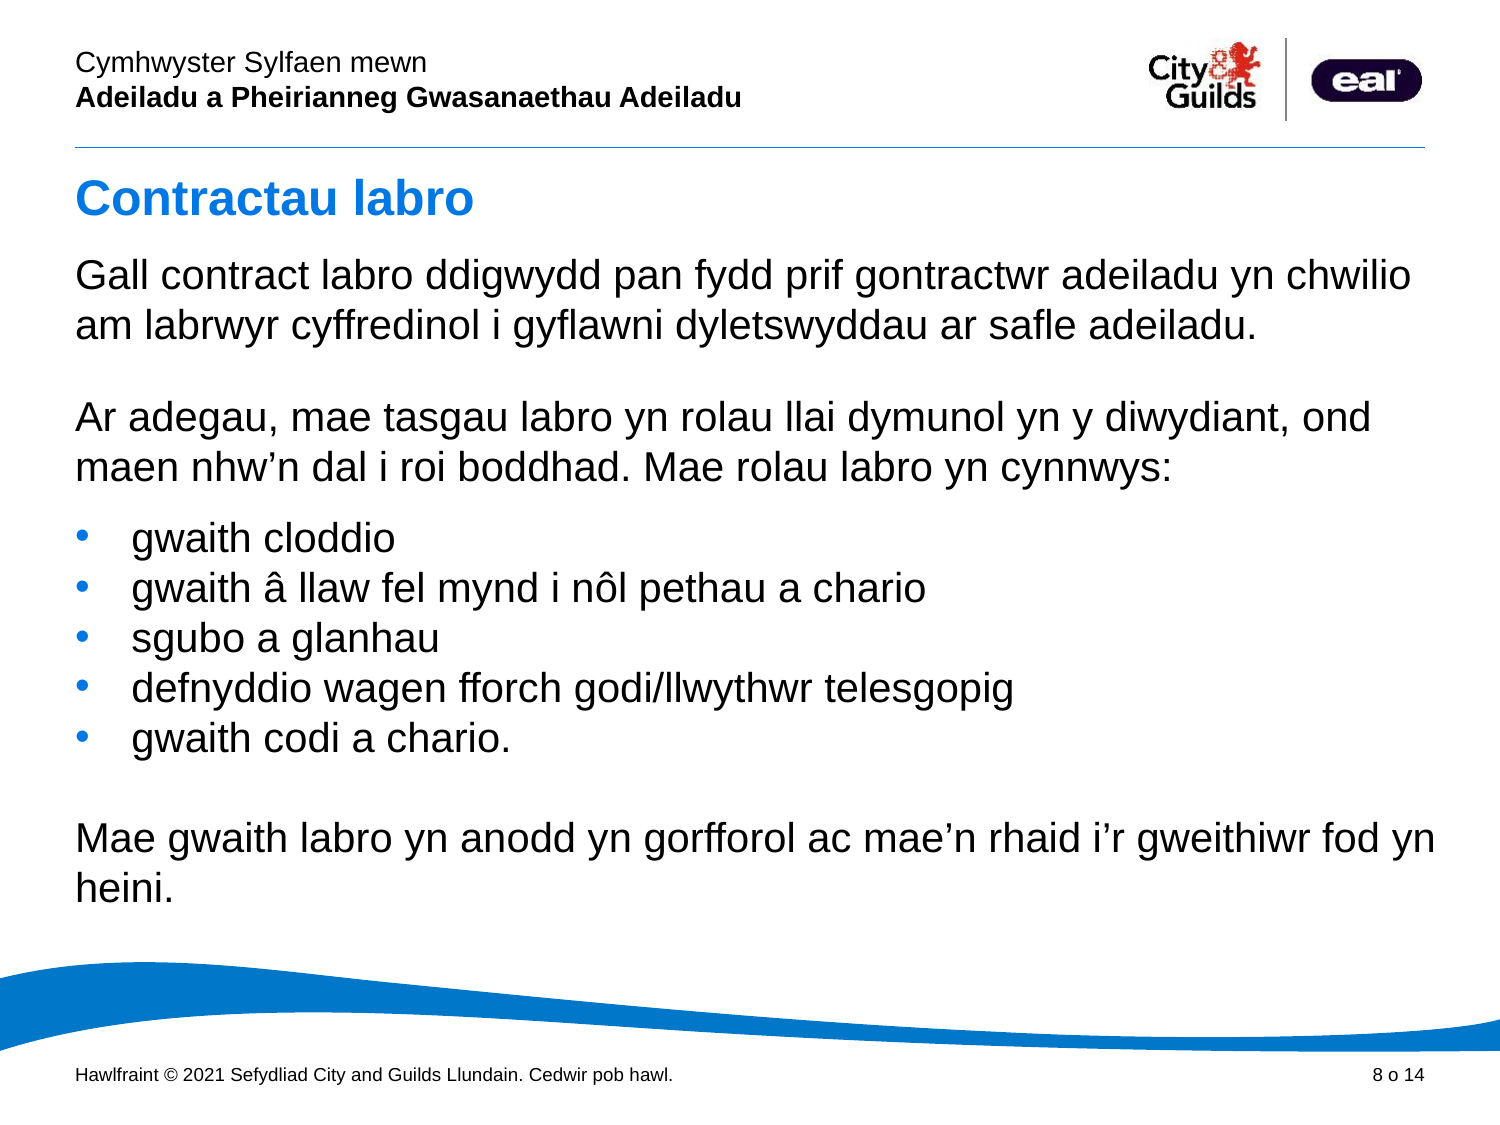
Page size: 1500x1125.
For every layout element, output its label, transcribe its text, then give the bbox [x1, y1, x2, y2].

list Gall contract labro ddigwydd pan fydd prif gontractwr adeiladu yn chwilio am labrwyr cyffredinol i gyflawni dyletswyddau ar safle adeiladu. Ar adegau, mae tasgau labro yn rolau llai dymunol yn y diwydiant, ond maen nhw’n dal i roi boddhad. Mae rolau labro yn cynnwys: gwaith cloddio gwaith â llaw fel mynd i nôl pethau a chario sgubo a glanhau defnyddio wagen fforch godi/llwythwr telesgopig gwaith codi a chario. Mae gwaith labro yn anodd yn gorfforol ac mae’n rhaid i’r gweithiwr fod yn heini. [74, 247, 1471, 946]
picture [1149, 38, 1422, 121]
title Contractau labro [74, 165, 1426, 229]
